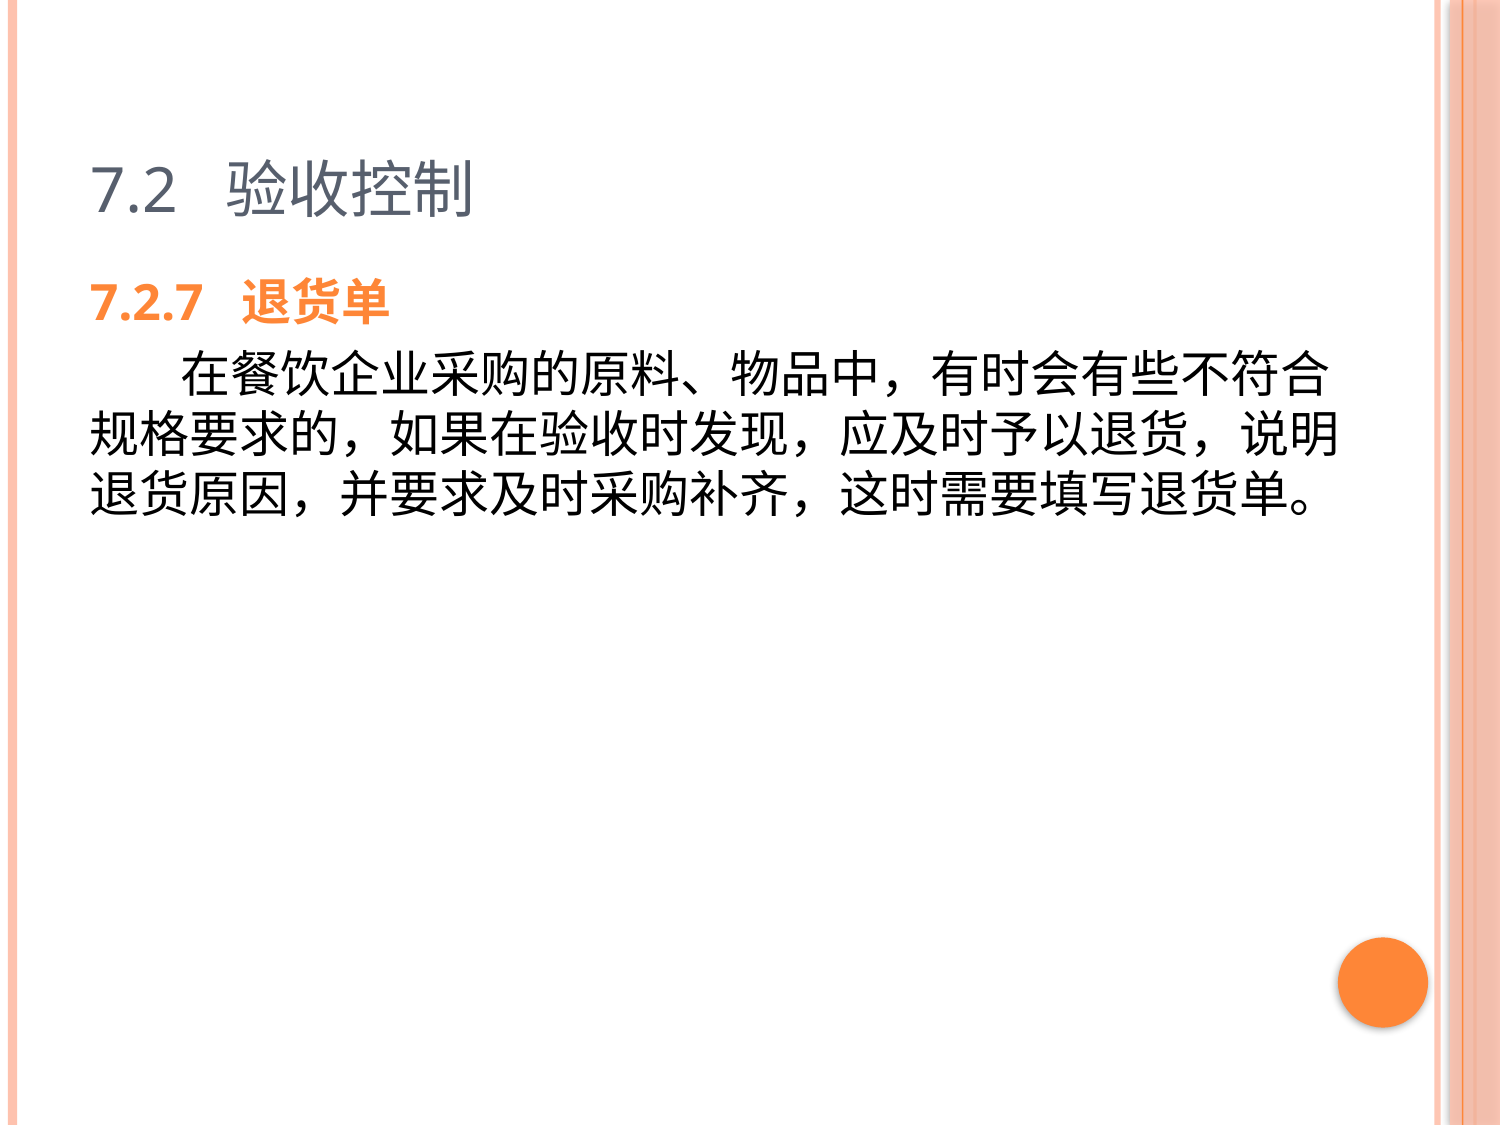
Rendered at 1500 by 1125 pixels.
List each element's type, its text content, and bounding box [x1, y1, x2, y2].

list 7.2.7 退货单 在餐饮企业采购的原料、物品中，有时会有些不符合规格要求的，如果在验收时发现，应及时予以退货，说明退货原因，并要求及时采购补齐，这时需要填写退货单。 [74, 262, 1395, 1063]
title 7.2 验收控制 [75, 45, 1300, 233]
